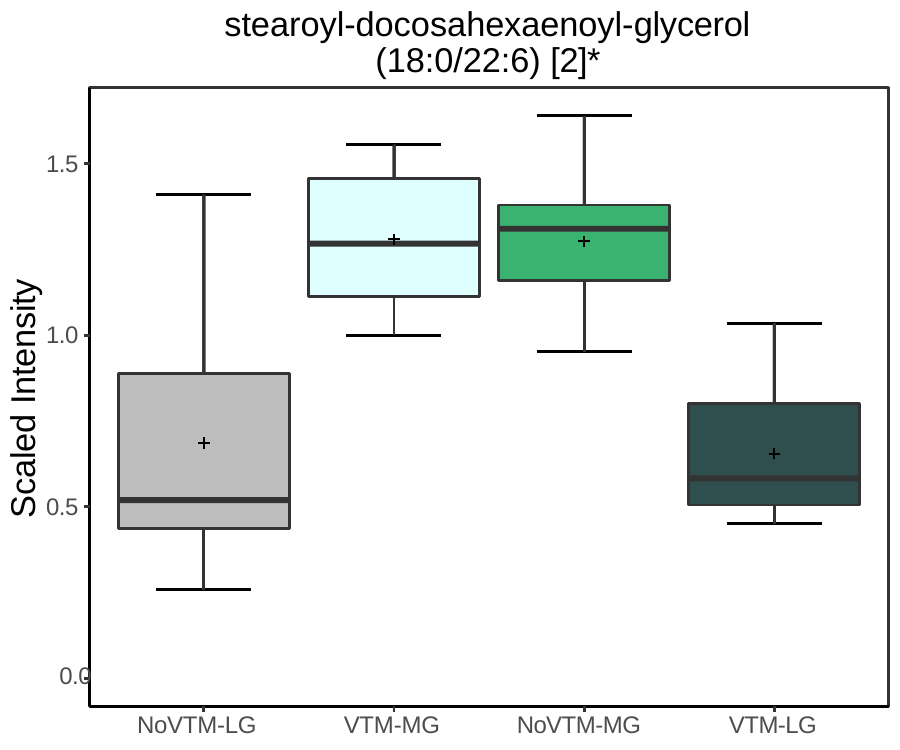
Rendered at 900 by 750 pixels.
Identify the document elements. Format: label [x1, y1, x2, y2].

text_box [44, 146, 82, 177]
text_box [83, 86, 891, 738]
footer [57, 661, 95, 750]
text_box [1, 274, 82, 521]
slide_number [134, 713, 290, 750]
title [222, 0, 756, 86]
